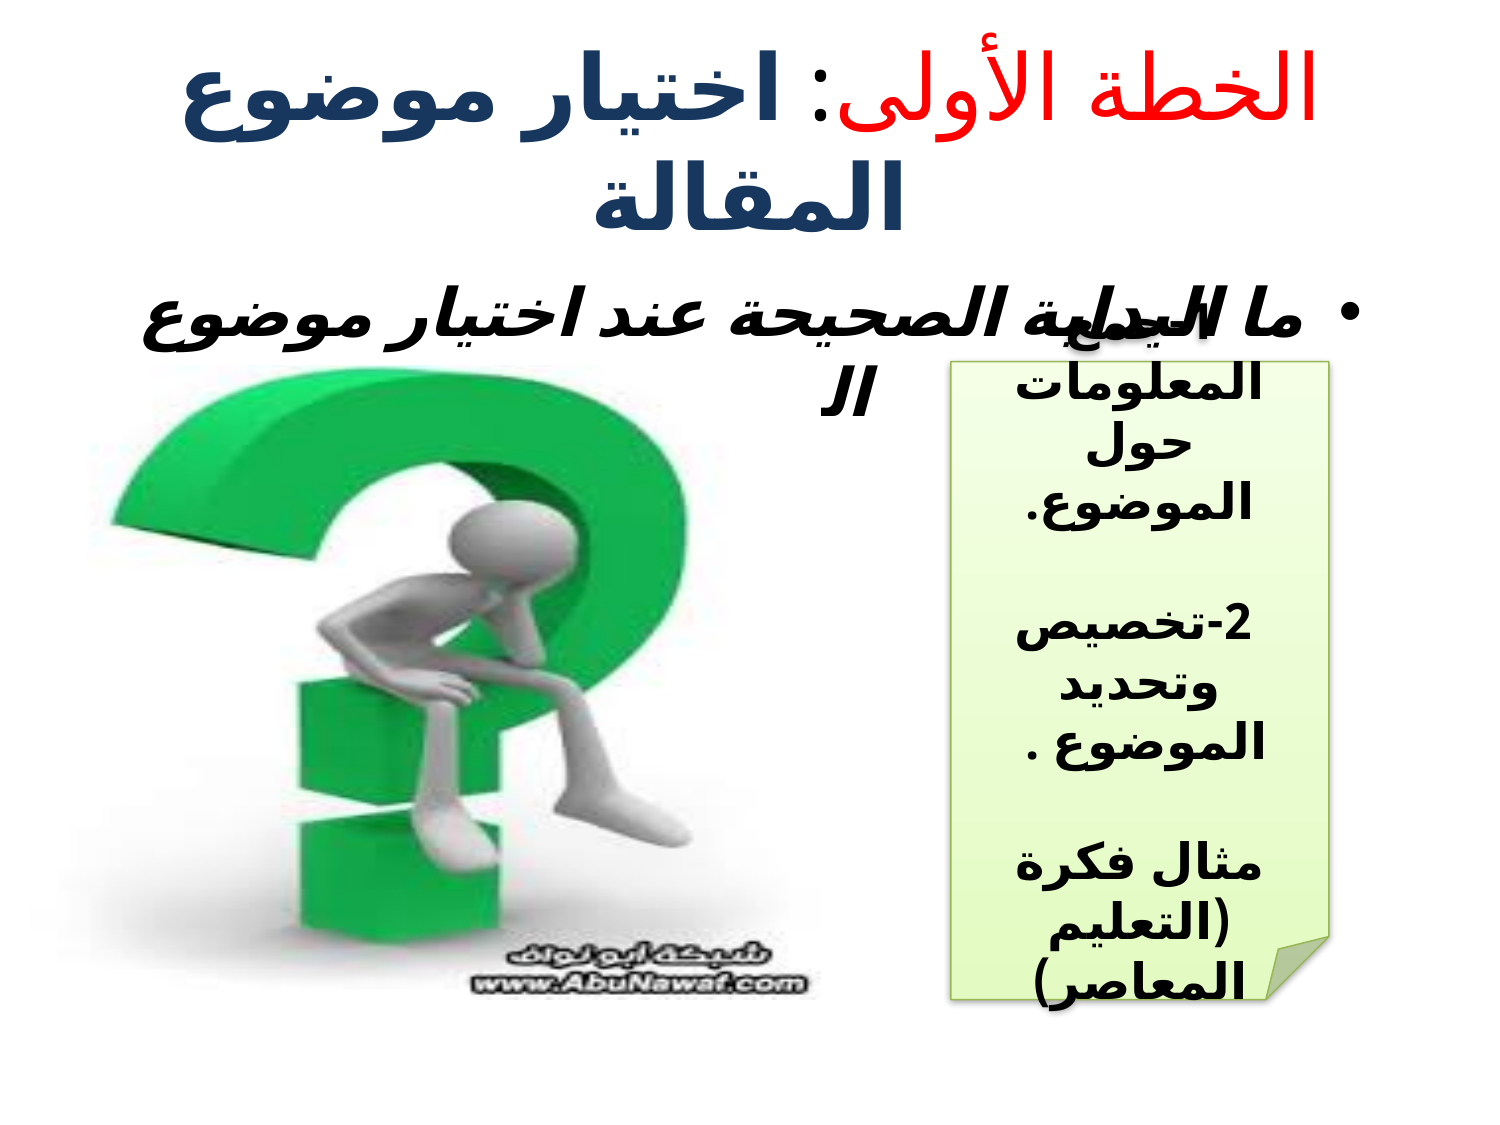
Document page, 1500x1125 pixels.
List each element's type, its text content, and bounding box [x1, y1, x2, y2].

title الخطة الأولى: اختيار موضوع المقالة [75, 45, 1425, 233]
list ما البداية الصحيحة عند اختيار موضوع المقال ؟ [75, 262, 1425, 1005]
picture [29, 365, 822, 1000]
text_box 1-جمع المعلومات حول الموضوع. 2-تخصيص وتحديد الموضوع . مثال فكرة (التعليم المعاصر) [950, 360, 1330, 1001]
